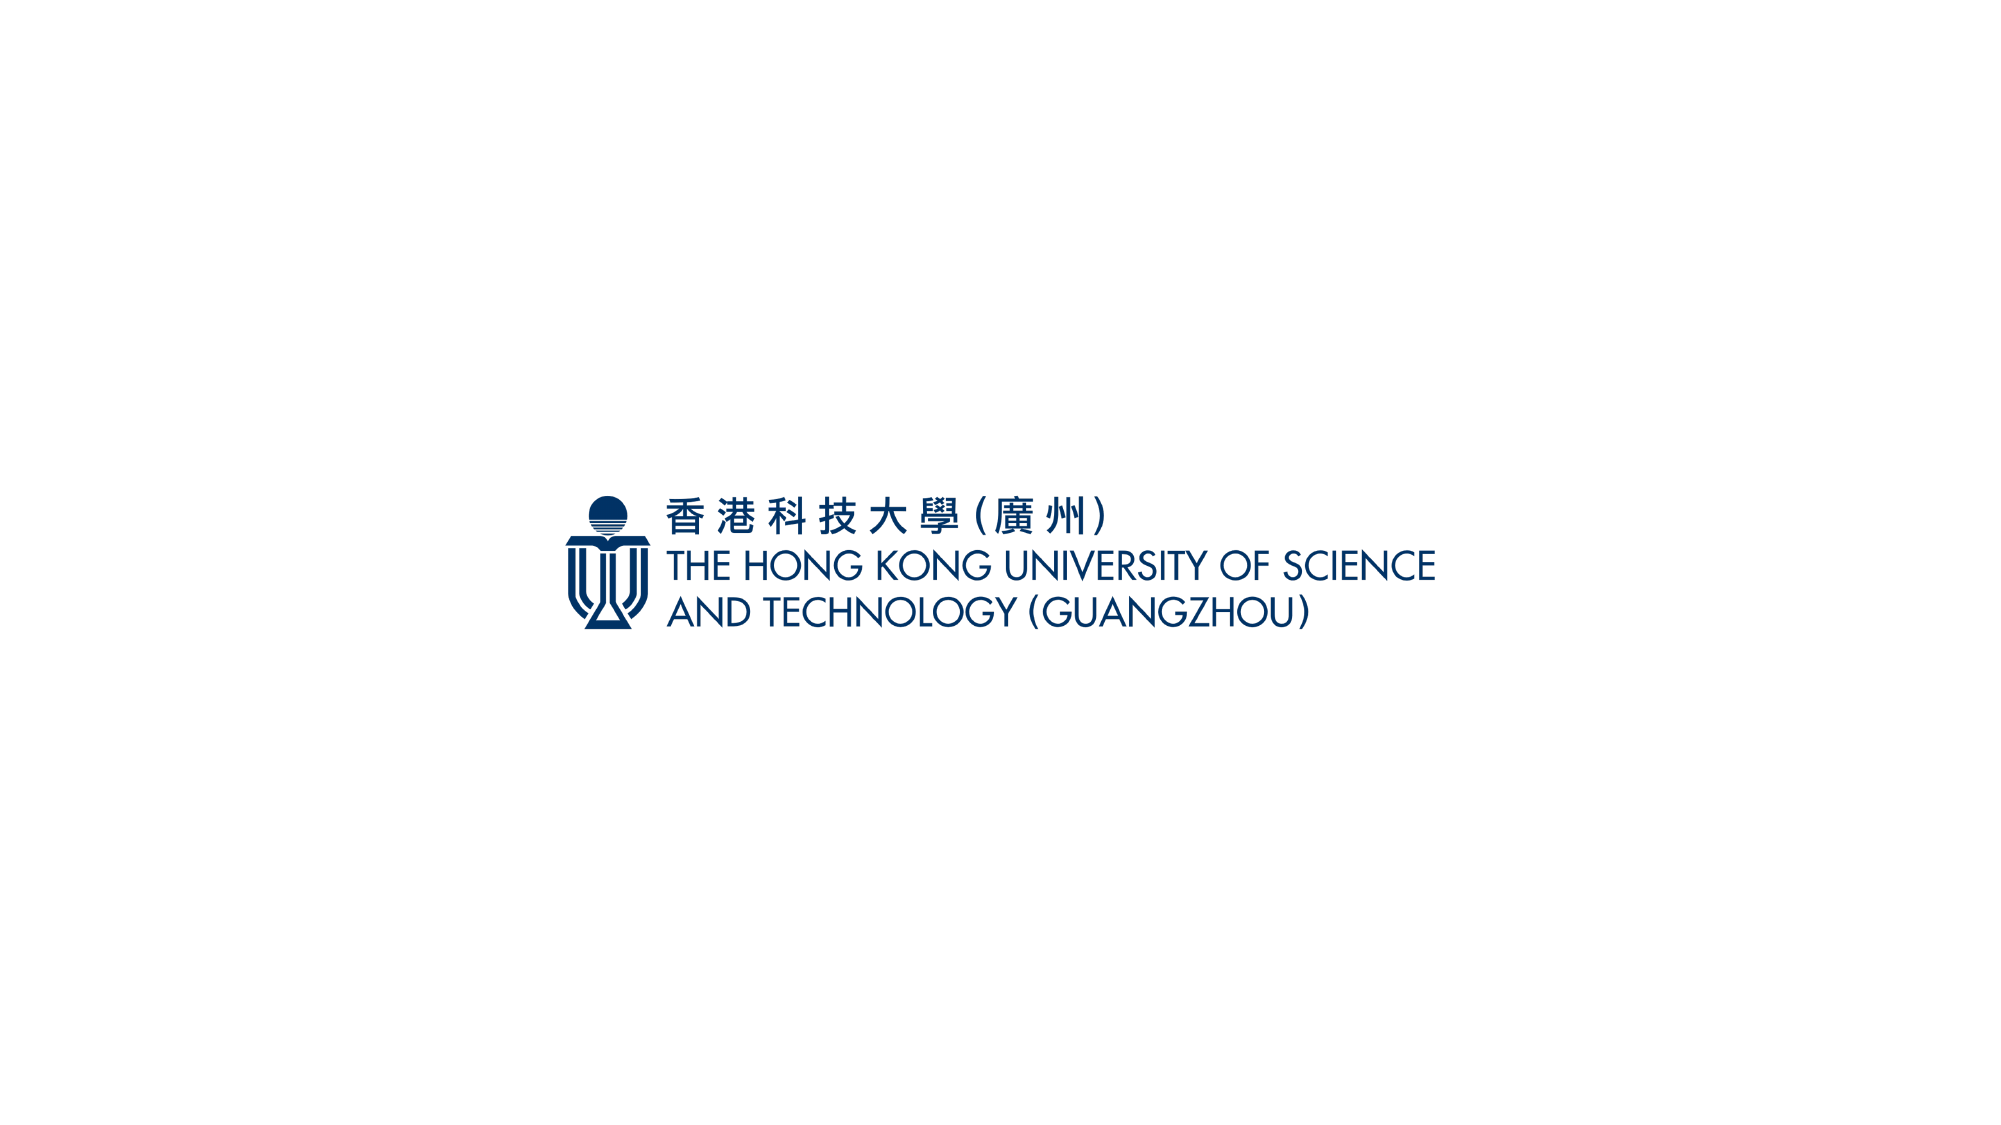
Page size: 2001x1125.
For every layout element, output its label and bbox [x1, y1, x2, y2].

picture [563, 495, 1437, 630]
